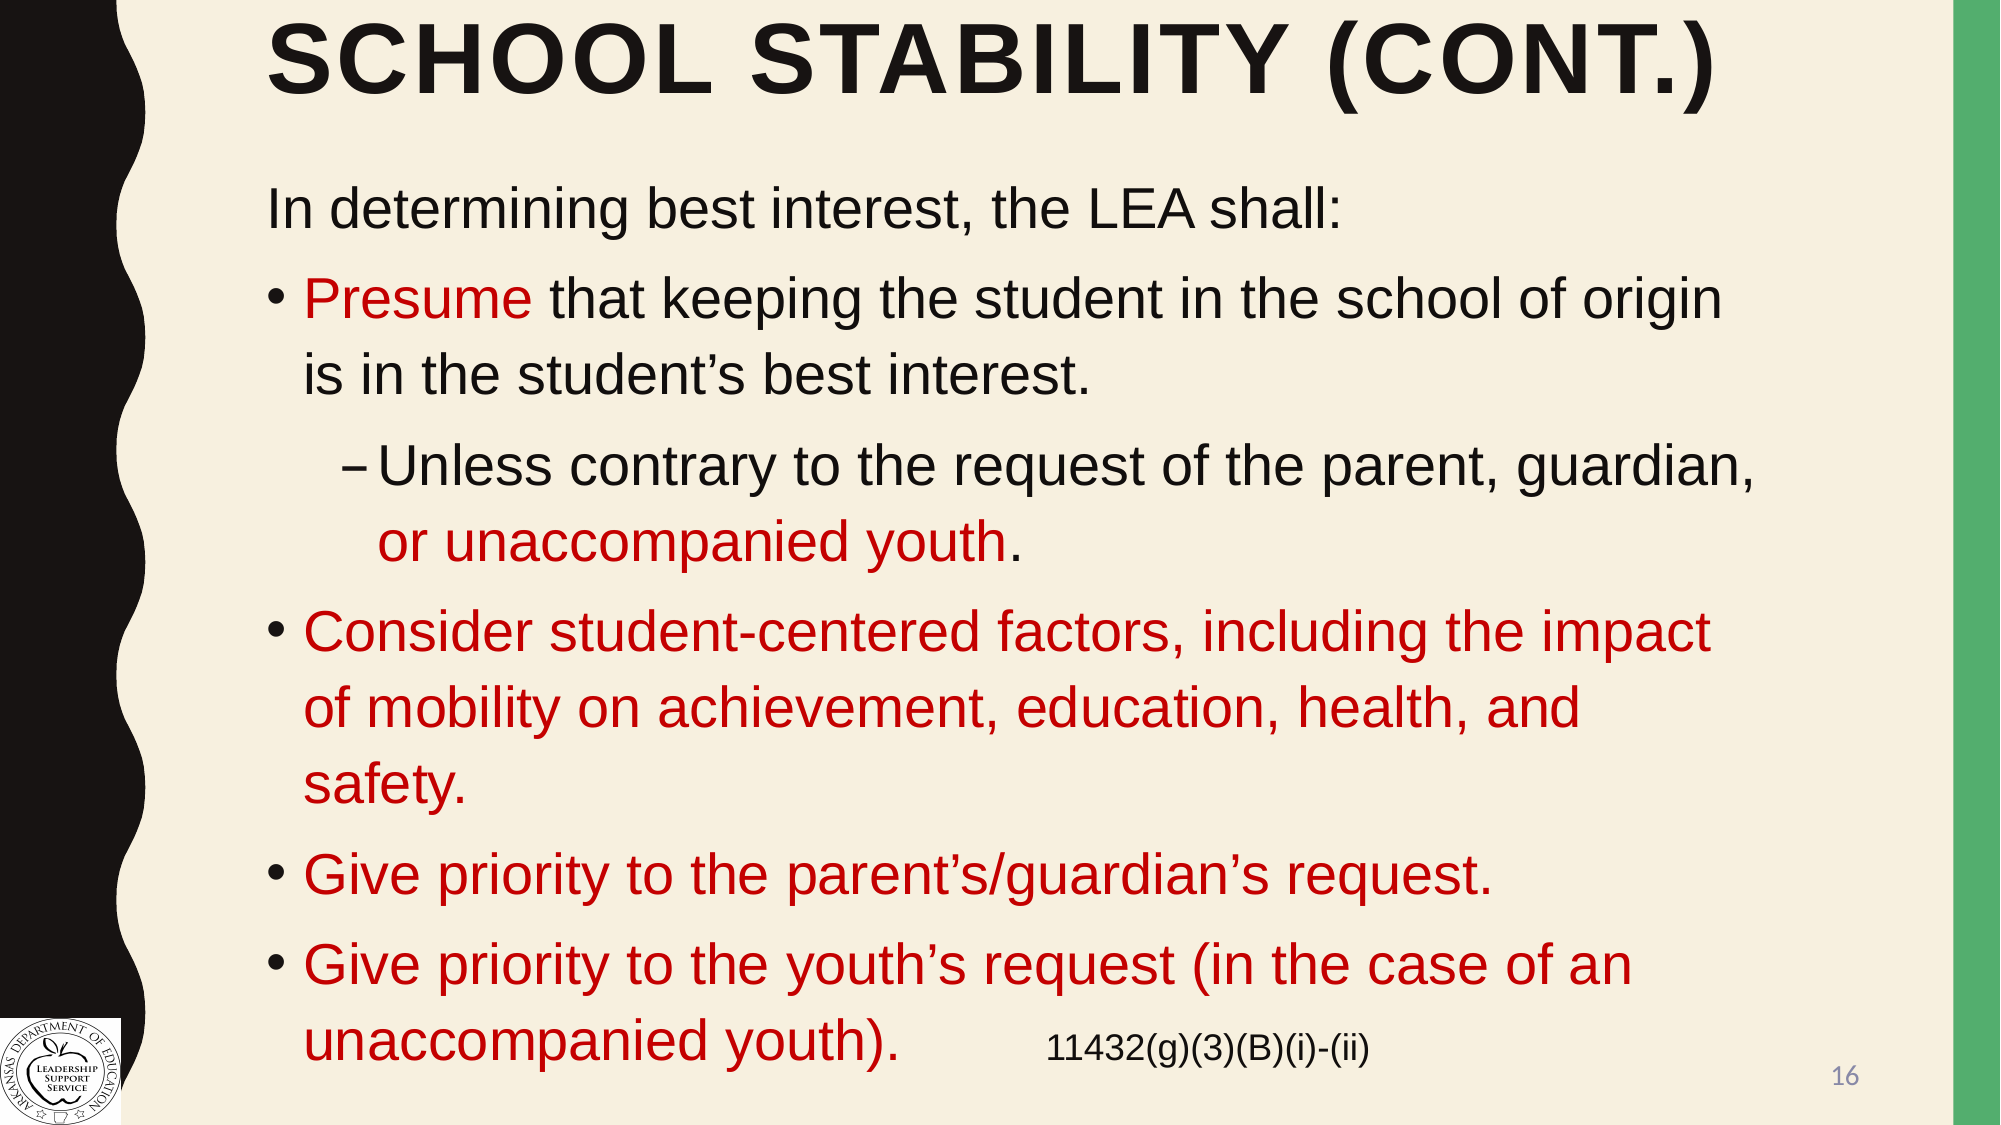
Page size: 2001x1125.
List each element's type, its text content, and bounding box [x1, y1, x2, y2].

slide_number 16 [1412, 1045, 1875, 1103]
picture [0, 1018, 121, 1125]
title School Stability (cont.) [251, 0, 1810, 213]
list In determining best interest, the LEA shall: Presume that keeping the student in the school of origin is in the student’s best interest. Unless contrary to the request of the parent, guardian, or unaccompanied youth. Consider student-centered factors, including the impact of mobility on achievement, education, health, and safety. Give priority to the parent’s/guardian’s request. Give priority to the youth’s request (in the case of an unaccompanied youth). 11432(g)(3)(B)(i)-(ii) [251, 156, 1781, 1088]
